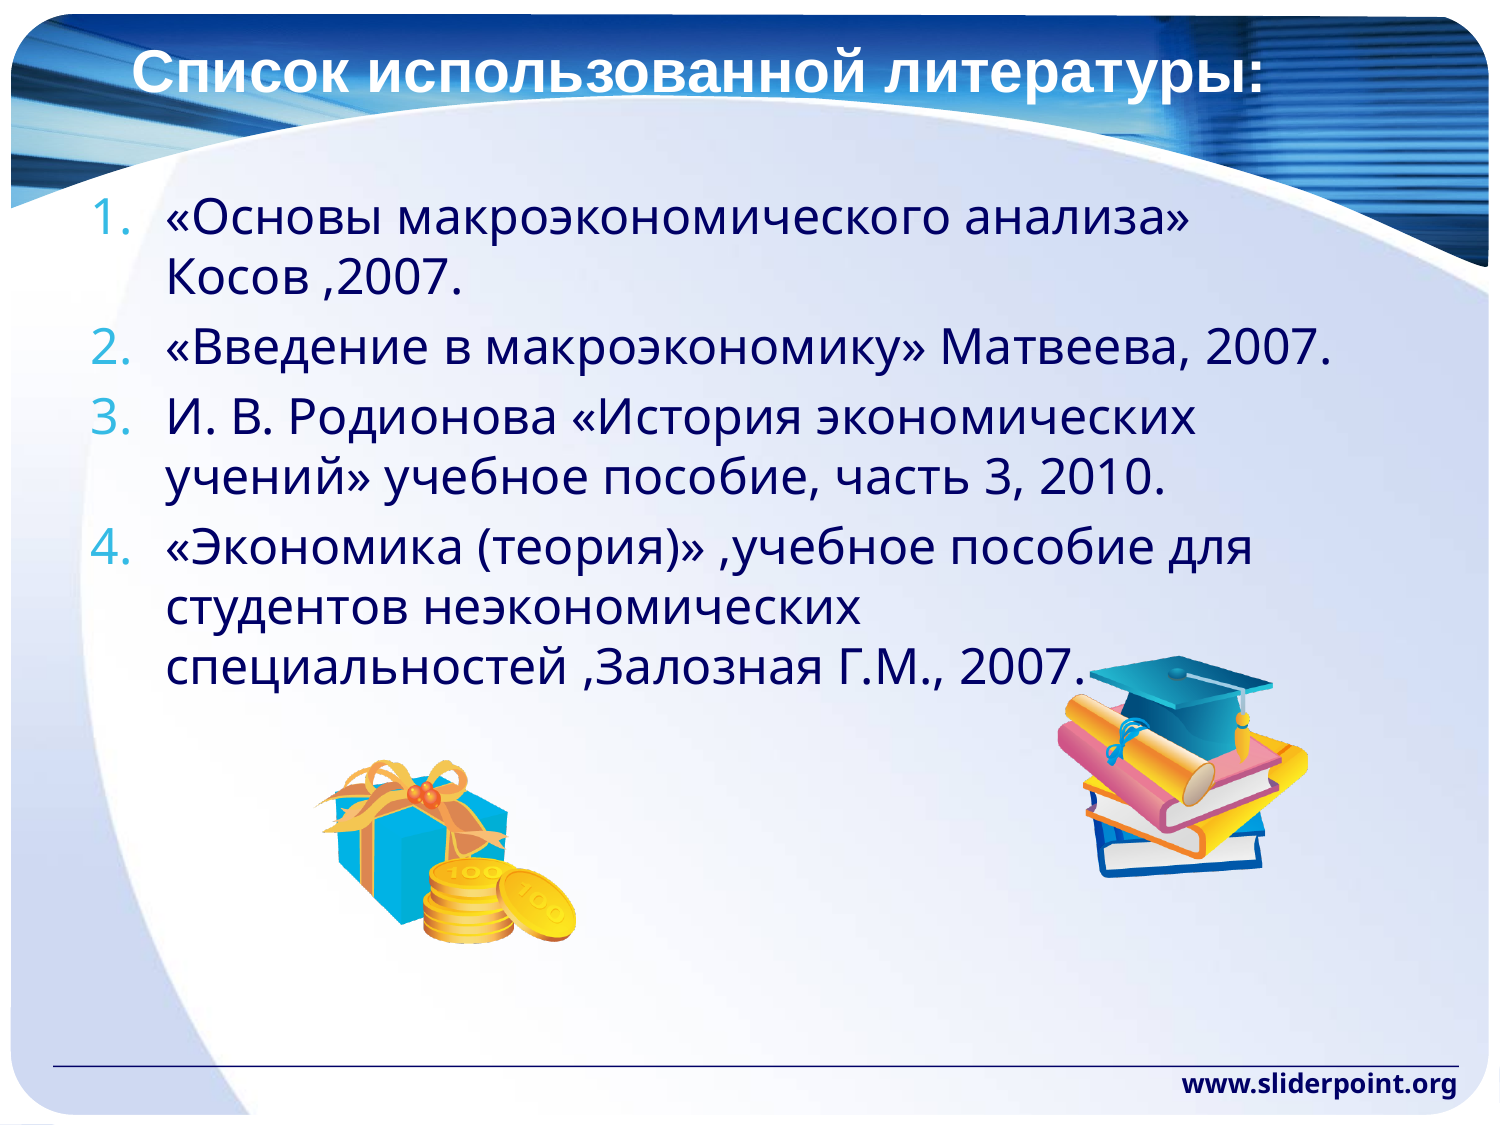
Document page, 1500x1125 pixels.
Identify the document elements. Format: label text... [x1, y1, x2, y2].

footer www.sliderpoint.org [997, 1057, 1474, 1111]
picture [11, 14, 1488, 1114]
list «Основы макроэкономического анализа» Косов ,2007. «Введение в макроэкономику» Матвеева, 2007. И. В. Родионова «История экономических учений» учебное пособие, часть 3, 2010. «Экономика (теория)» ,учебное пособие для студентов неэкономических специальностей ,Залозная Г.М., 2007. [74, 176, 1426, 1038]
title Список использованной литературы: [93, 58, 1307, 152]
